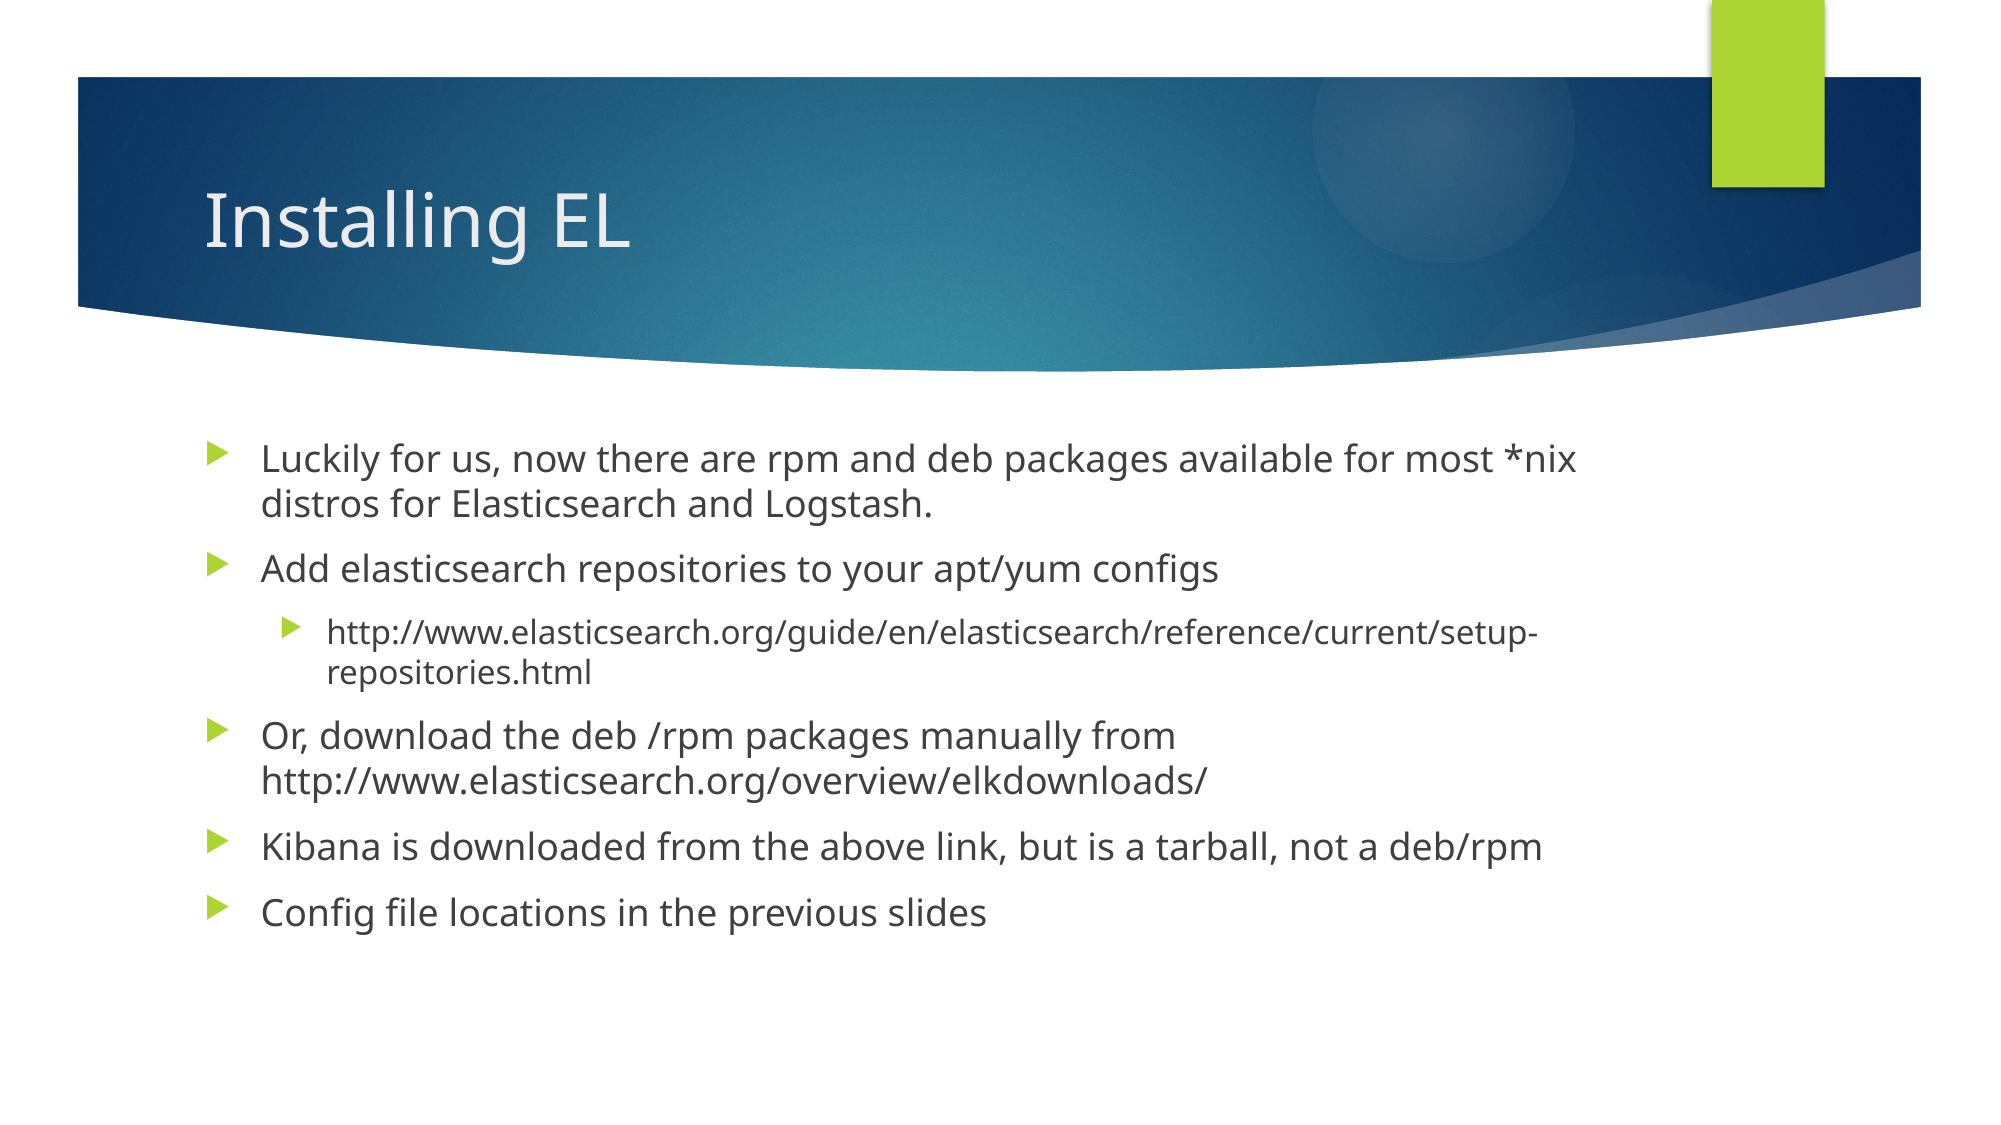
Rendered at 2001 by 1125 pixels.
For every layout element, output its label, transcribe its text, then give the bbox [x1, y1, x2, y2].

title Installing EL [189, 159, 1627, 276]
list Luckily for us, now there are rpm and deb packages available for most *nix distros for Elasticsearch and Logstash. Add elasticsearch repositories to your apt/yum configs http://www.elasticsearch.org/guide/en/elasticsearch/reference/current/setup-repositories.html Or, download the deb /rpm packages manually from http://www.elasticsearch.org/overview/elkdownloads/ Kibana is downloaded from the above link, but is a tarball, not a deb/rpm Config file locations in the previous slides [189, 427, 1627, 988]
